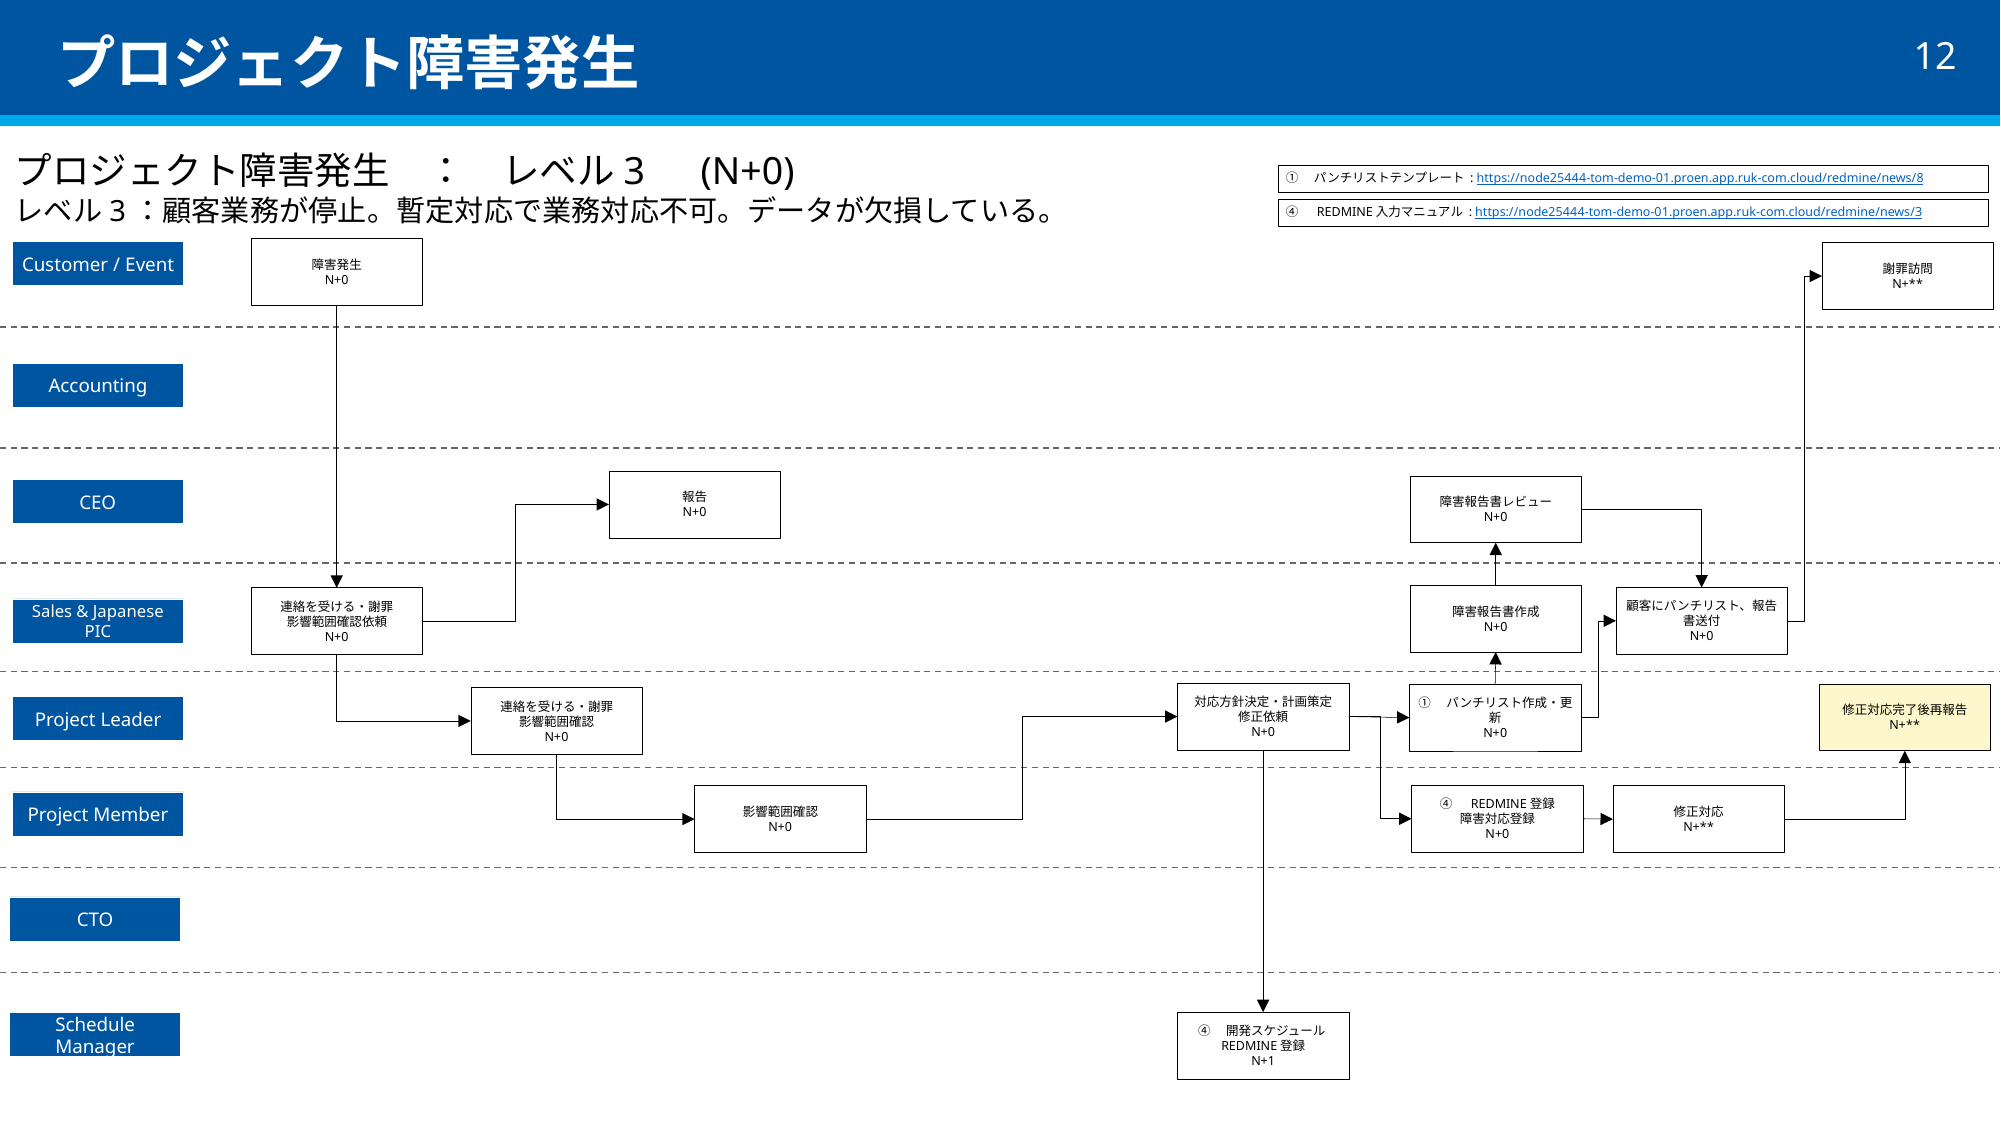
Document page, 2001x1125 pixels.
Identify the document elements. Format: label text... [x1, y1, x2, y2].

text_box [370, 620, 437, 755]
title プロジェクト障害発生 [42, 17, 1768, 97]
text_box 障害発生 N+0 [251, 238, 423, 306]
text_box ④ REDMINE入力マニュアル : https://node25444-tom-demo-01.proen.app.ruk-com.cloud/redmine/news/3 [1278, 199, 1989, 227]
text_box プロジェクト障害発生 ： レベル3 (N+0) レベル3：顧客業務が停止。暫定対応で業務対応不可。データが欠損している。 [0, 139, 1156, 235]
text_box Project Leader [12, 696, 184, 741]
text_box 報告 N+0 [608, 471, 781, 538]
text_box 影響範囲確認 N+0 [694, 785, 867, 853]
text_box Schedule Manager [9, 1012, 181, 1057]
text_box ④ 開発スケジュールREDMINE登録 N+1 [1177, 1012, 1349, 1079]
text_box 顧客にパンチリスト、報告書送付 N+0 [1615, 587, 1788, 655]
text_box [422, 504, 609, 622]
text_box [1580, 620, 1616, 718]
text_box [1787, 276, 1822, 621]
text_box Project Member [12, 791, 184, 836]
text_box CEO [12, 479, 184, 524]
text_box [1581, 509, 1702, 588]
text_box 連絡を受ける・謝罪 影響範囲確認 N+0 [470, 687, 643, 755]
text_box 修正対応 N+** [1612, 785, 1785, 853]
text_box Sales & Japanese PIC [12, 598, 184, 643]
text_box 修正対応完了後再報告 N+** [1819, 683, 1991, 751]
text_box 対応方針決定・計画策定 修正依頼 N+0 [1177, 683, 1349, 750]
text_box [866, 716, 1178, 820]
text_box 謝罪訪問 N+** [1821, 242, 1994, 310]
text_box 連絡を受ける・謝罪 影響範囲確認依頼 N+0 [251, 587, 422, 655]
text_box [1784, 750, 1905, 820]
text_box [593, 717, 658, 856]
text_box ④ REDMINE登録 障害対応登録 N+0 [1411, 785, 1583, 853]
text_box ① パンチリスト作成・更新 N+0 [1409, 684, 1581, 752]
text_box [1348, 716, 1412, 819]
text_box Customer / Event [12, 241, 184, 286]
text_box 障害報告書レビュー N+0 [1410, 475, 1582, 543]
text_box 障害報告書作成 N+0 [1410, 585, 1582, 652]
text_box ① パンチリストテンプレート : https://node25444-tom-demo-01.proen.app.ruk-com.cloud/redmine/news/8 [1278, 165, 1989, 193]
text_box Accounting [12, 363, 184, 408]
text_box CTO [9, 896, 181, 941]
